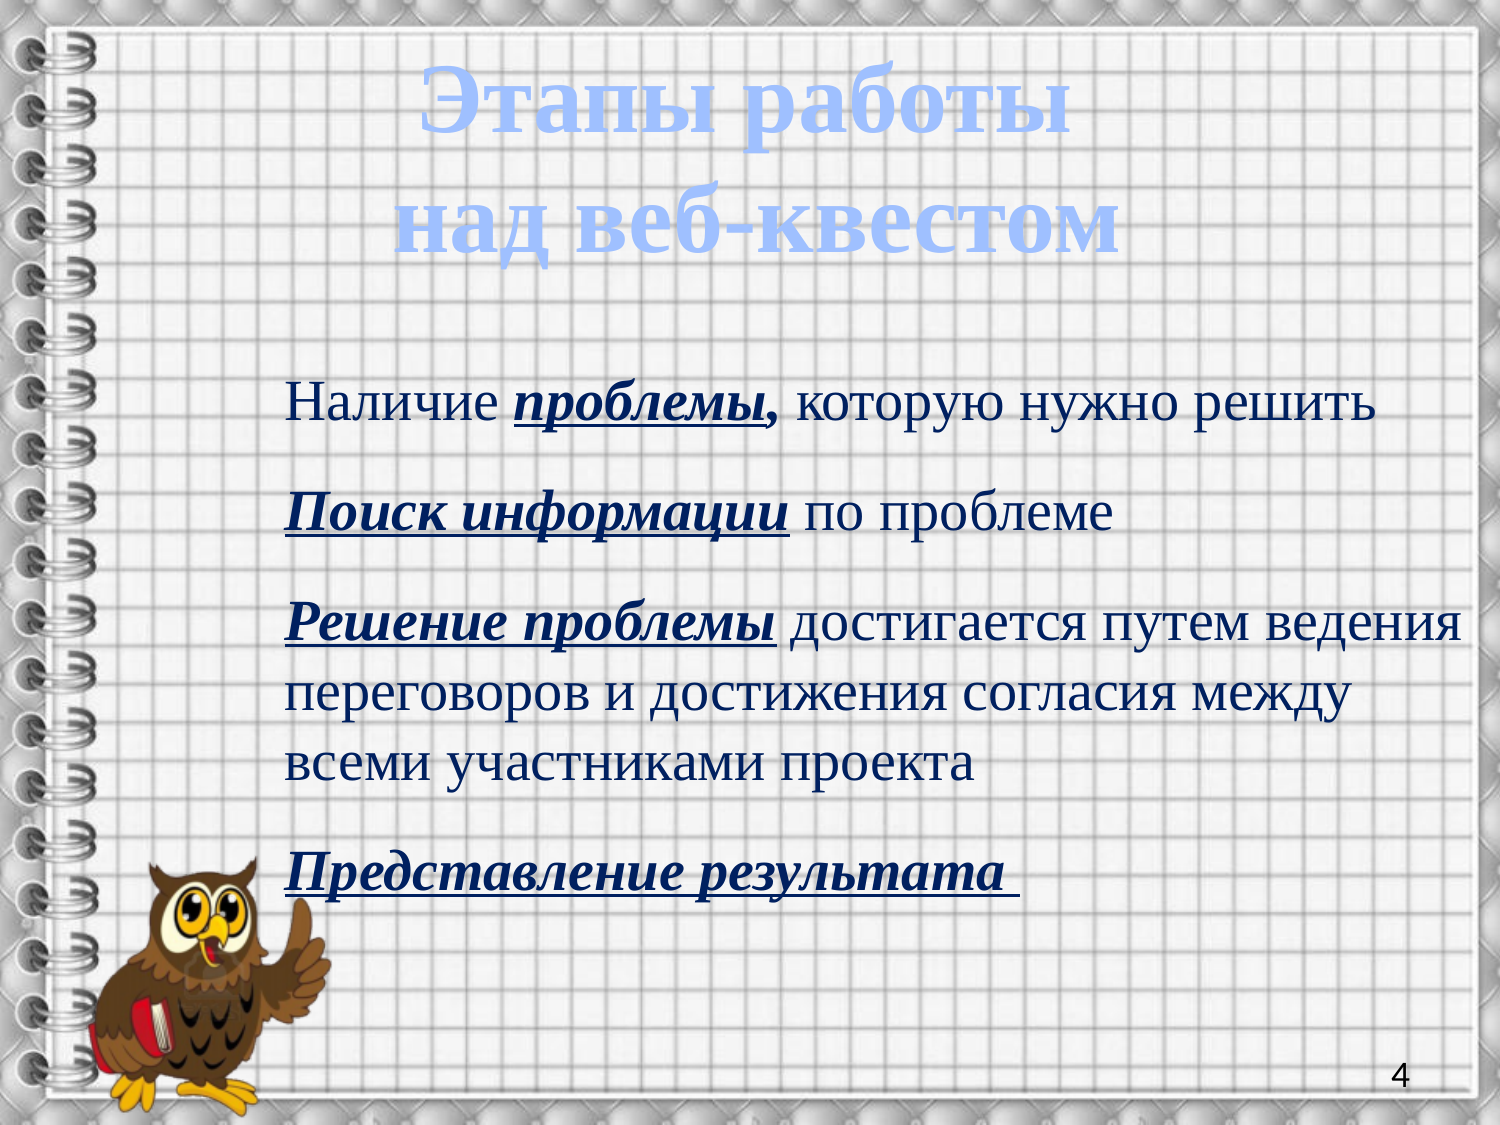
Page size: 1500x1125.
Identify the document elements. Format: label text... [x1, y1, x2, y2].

picture [0, 0, 1500, 1125]
title Этапы работы над веб-квестом [82, 58, 1432, 247]
list Наличие проблемы, которую нужно решить Поиск информации по проблеме Решение проблемы достигается путем ведения переговоров и достижения согласия между всеми участниками проекта Представление результата [269, 284, 1500, 980]
slide_number 4 [1074, 1042, 1425, 1103]
